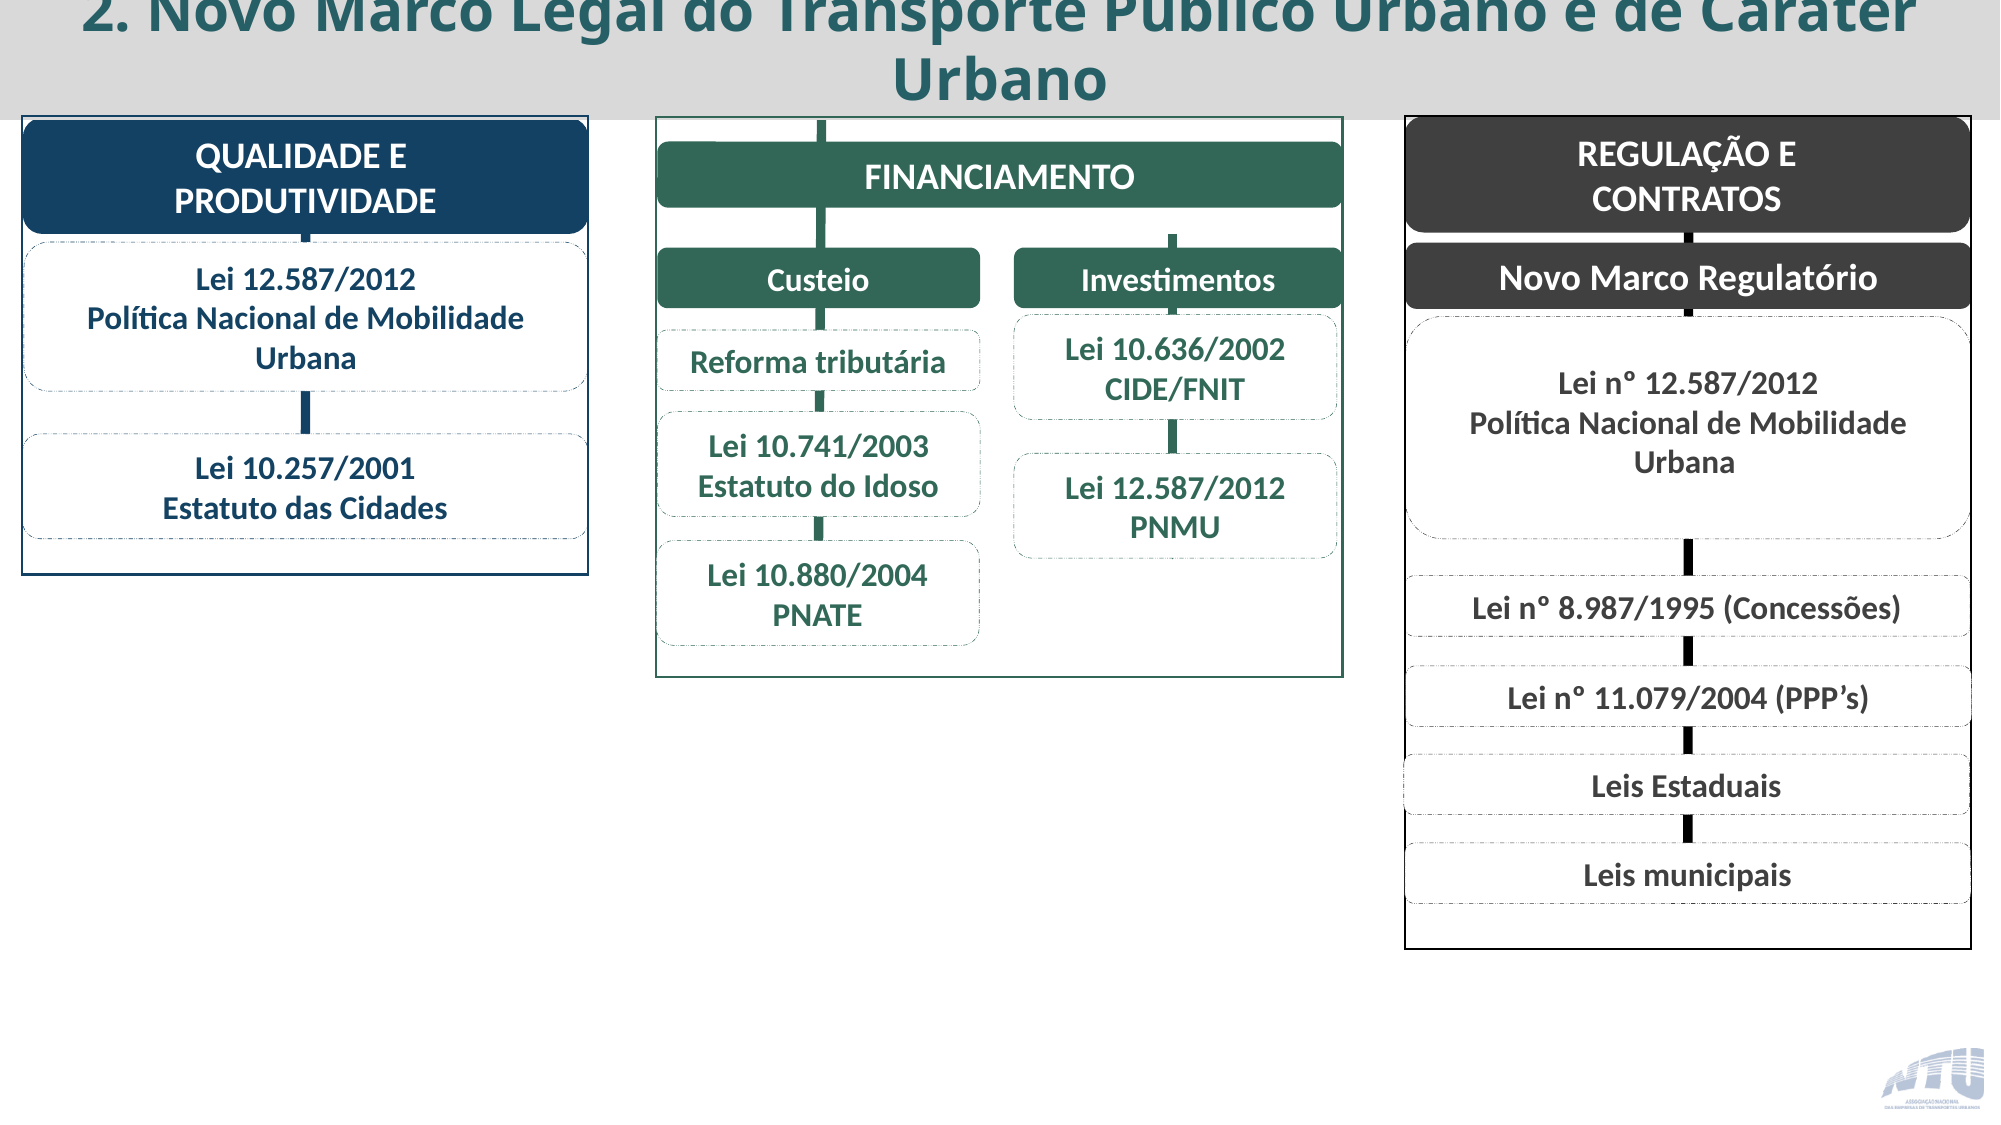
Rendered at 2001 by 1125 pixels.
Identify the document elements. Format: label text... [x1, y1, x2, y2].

text_box Leis Estaduais [1689, 754, 1970, 815]
text_box Reforma tributária [822, 329, 980, 391]
text_box Reforma tributária [656, 329, 817, 391]
text_box Lei nº 11.079/2004 (PPP’s) [1405, 665, 1687, 727]
text_box [1404, 720, 1972, 950]
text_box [817, 99, 822, 647]
text_box Lei nº 11.079/2004 (PPP’s) [1689, 665, 1972, 727]
text_box [655, 116, 1344, 678]
text_box Lei 10.880/2004 PNATE [822, 540, 980, 646]
text_box Leis Estaduais [1403, 754, 1687, 815]
text_box 2. Novo Marco Legal do Transporte Público Urbano e de Caráter Urbano [0, 0, 2000, 120]
text_box Leis municipais [1404, 842, 1687, 904]
text_box Leis municipais [1689, 842, 1971, 904]
text_box [21, 115, 589, 576]
text_box Lei 10.880/2004 PNATE [656, 540, 817, 646]
text_box [1404, 115, 1972, 759]
picture [1880, 1048, 1984, 1109]
